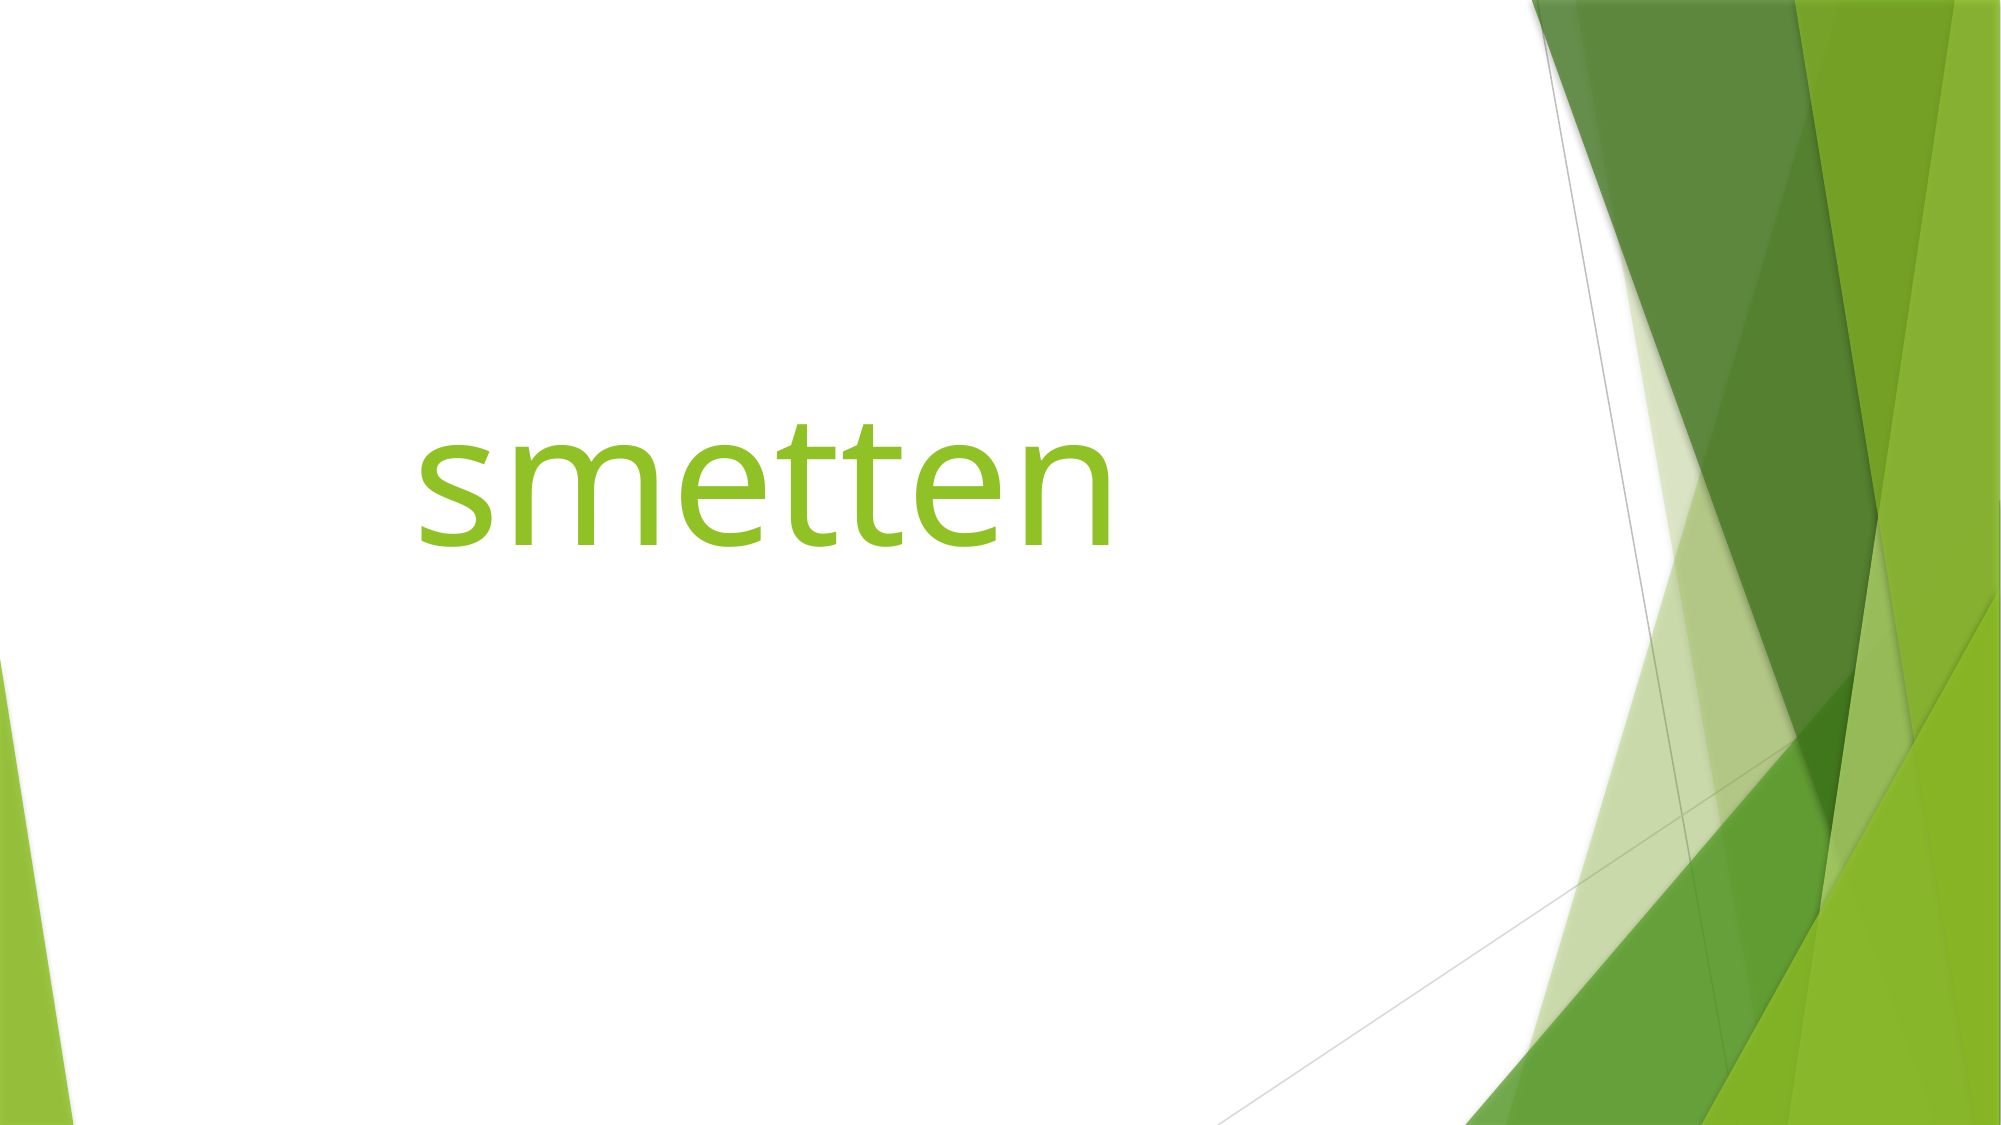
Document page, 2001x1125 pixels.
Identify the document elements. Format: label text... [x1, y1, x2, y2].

list smetten [111, 354, 1522, 992]
